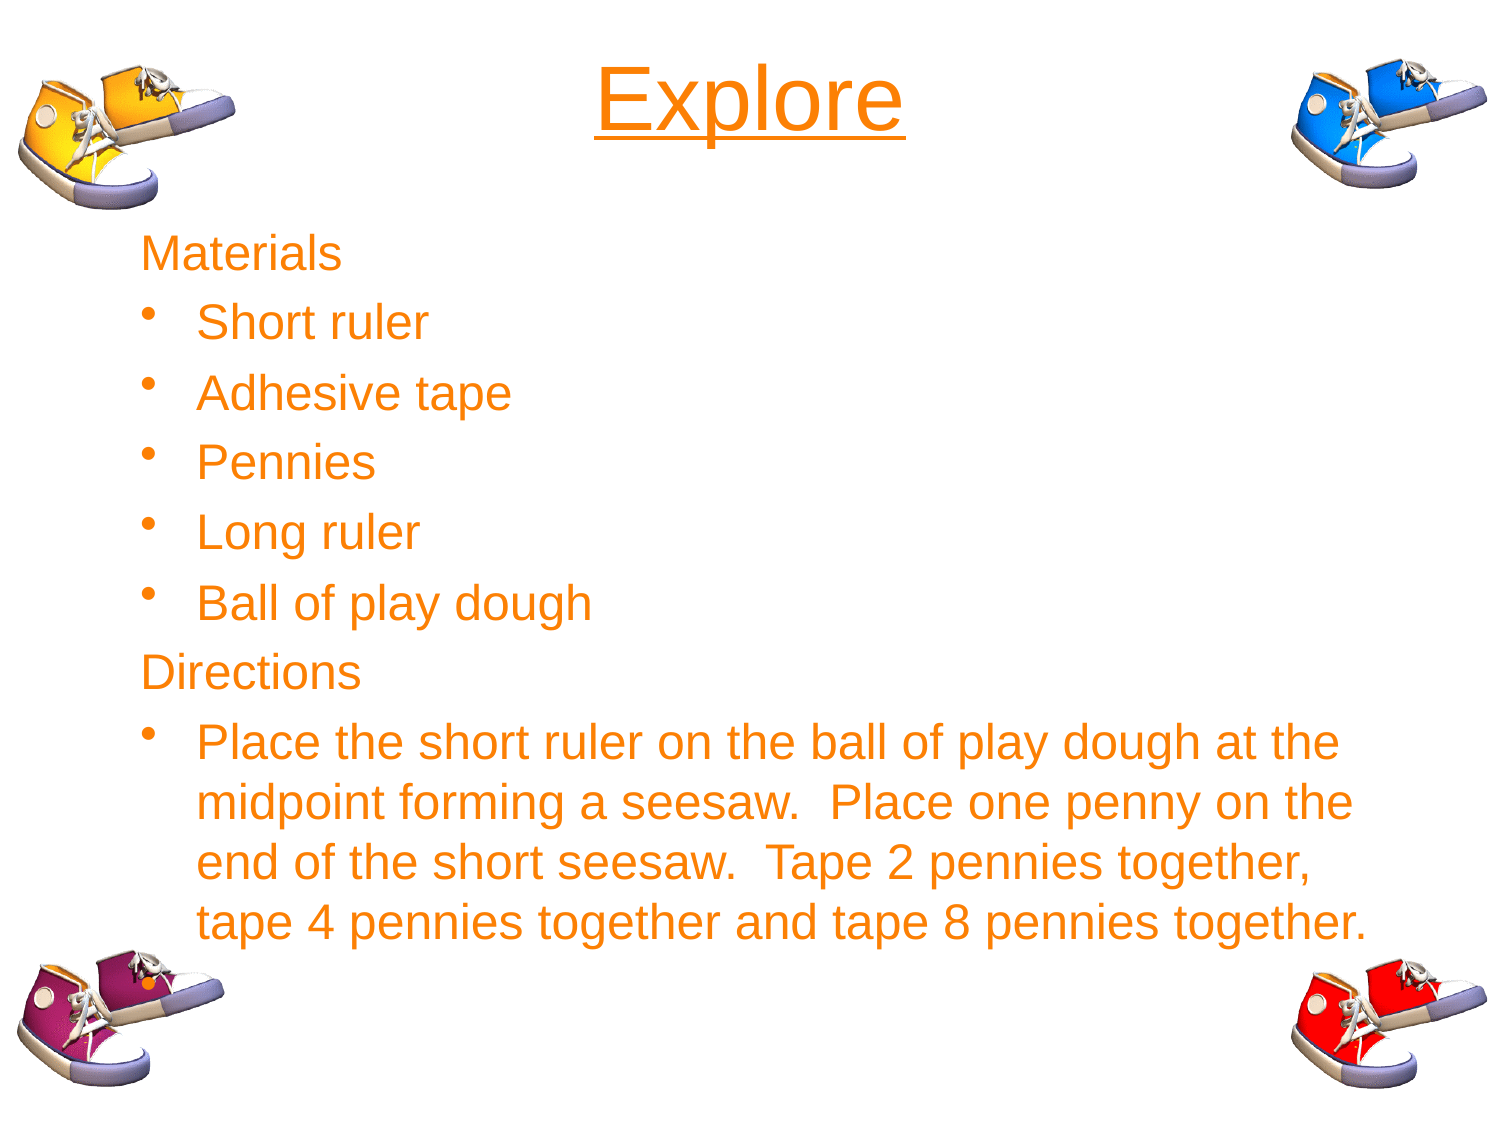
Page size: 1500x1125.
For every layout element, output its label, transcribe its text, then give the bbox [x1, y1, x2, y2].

list Materials Short ruler Adhesive tape Pennies Long ruler Ball of play dough Directions Place the short ruler on the ball of play dough at the midpoint forming a seesaw. Place one penny on the end of the short seesaw. Tape 2 pennies together, tape 4 pennies together and tape 8 pennies together. [124, 212, 1401, 888]
picture [1275, 899, 1500, 1125]
picture [1275, 0, 1500, 225]
title Explore [112, 0, 1388, 188]
picture [0, 0, 250, 250]
picture [0, 887, 238, 1125]
